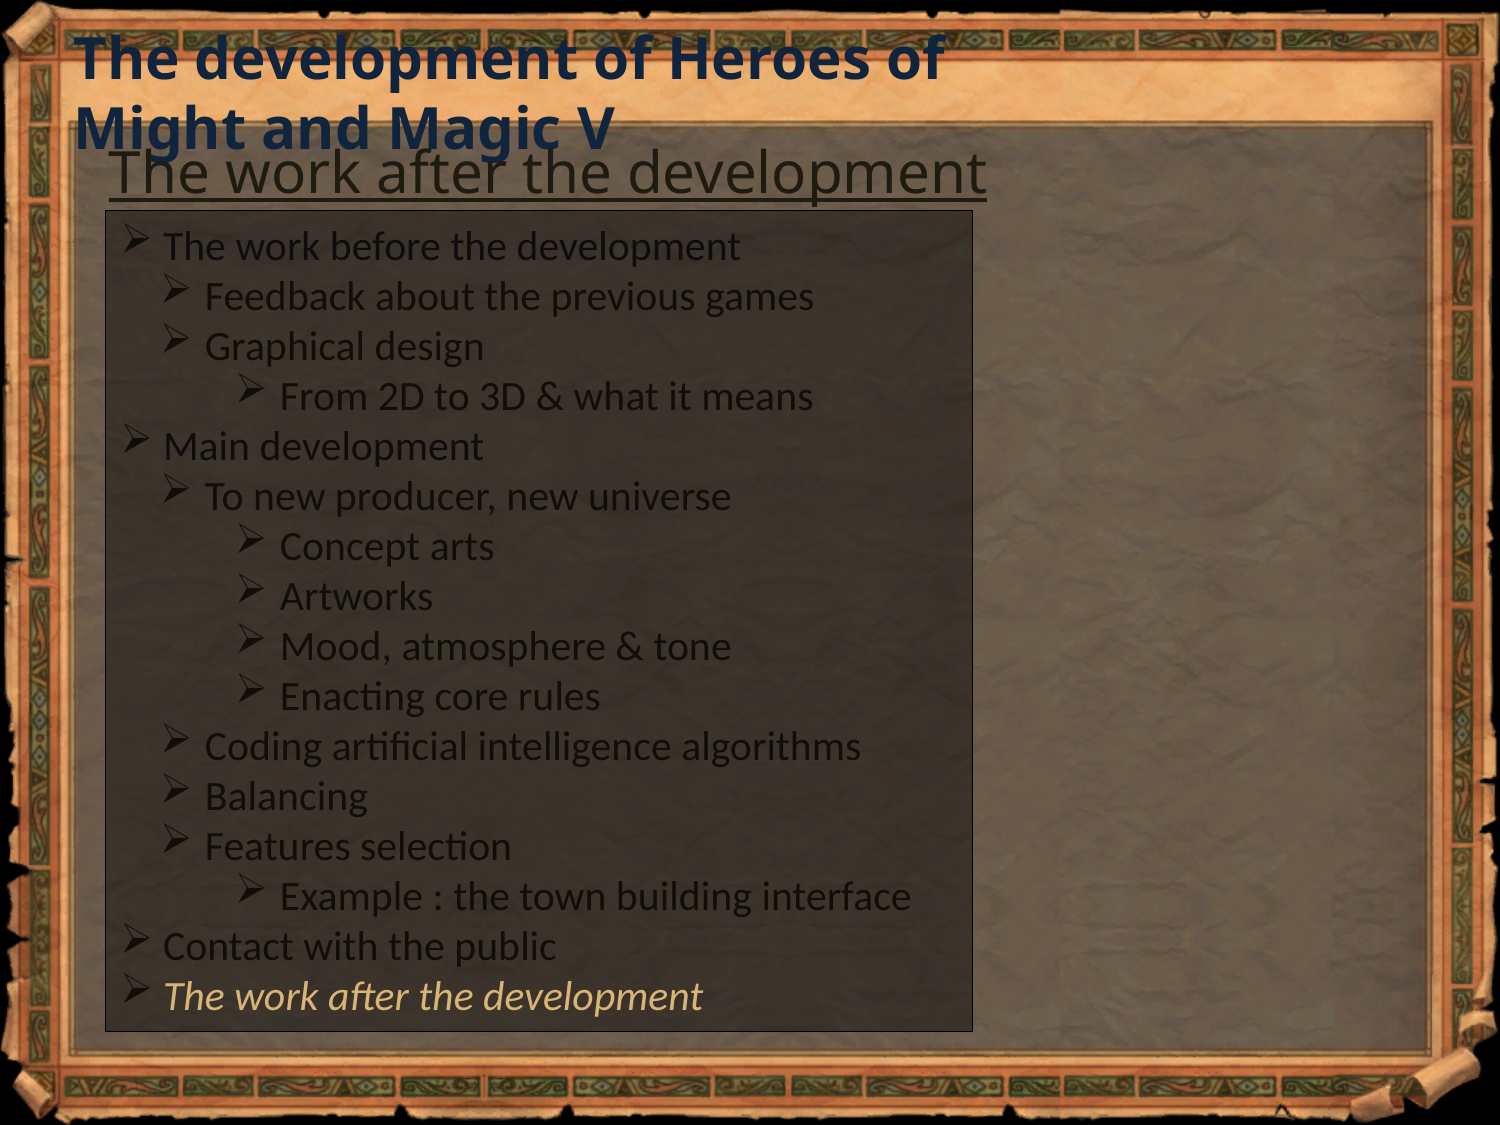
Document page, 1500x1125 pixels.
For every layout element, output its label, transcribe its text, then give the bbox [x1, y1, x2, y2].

text_box The work before the development Feedback about the previous games Graphical design From 2D to 3D & what it means Main development To new producer, new universe Concept arts Artworks Mood, atmosphere & tone Enacting core rules Coding artificial intelligence algorithms Balancing Features selection Example : the town building interface Contact with the public The work after the development [105, 210, 973, 1032]
text_box The work after the development [93, 140, 1161, 200]
text_box The development of Heroes of Might and Magic V [58, 61, 1125, 121]
picture [0, 0, 1500, 1125]
